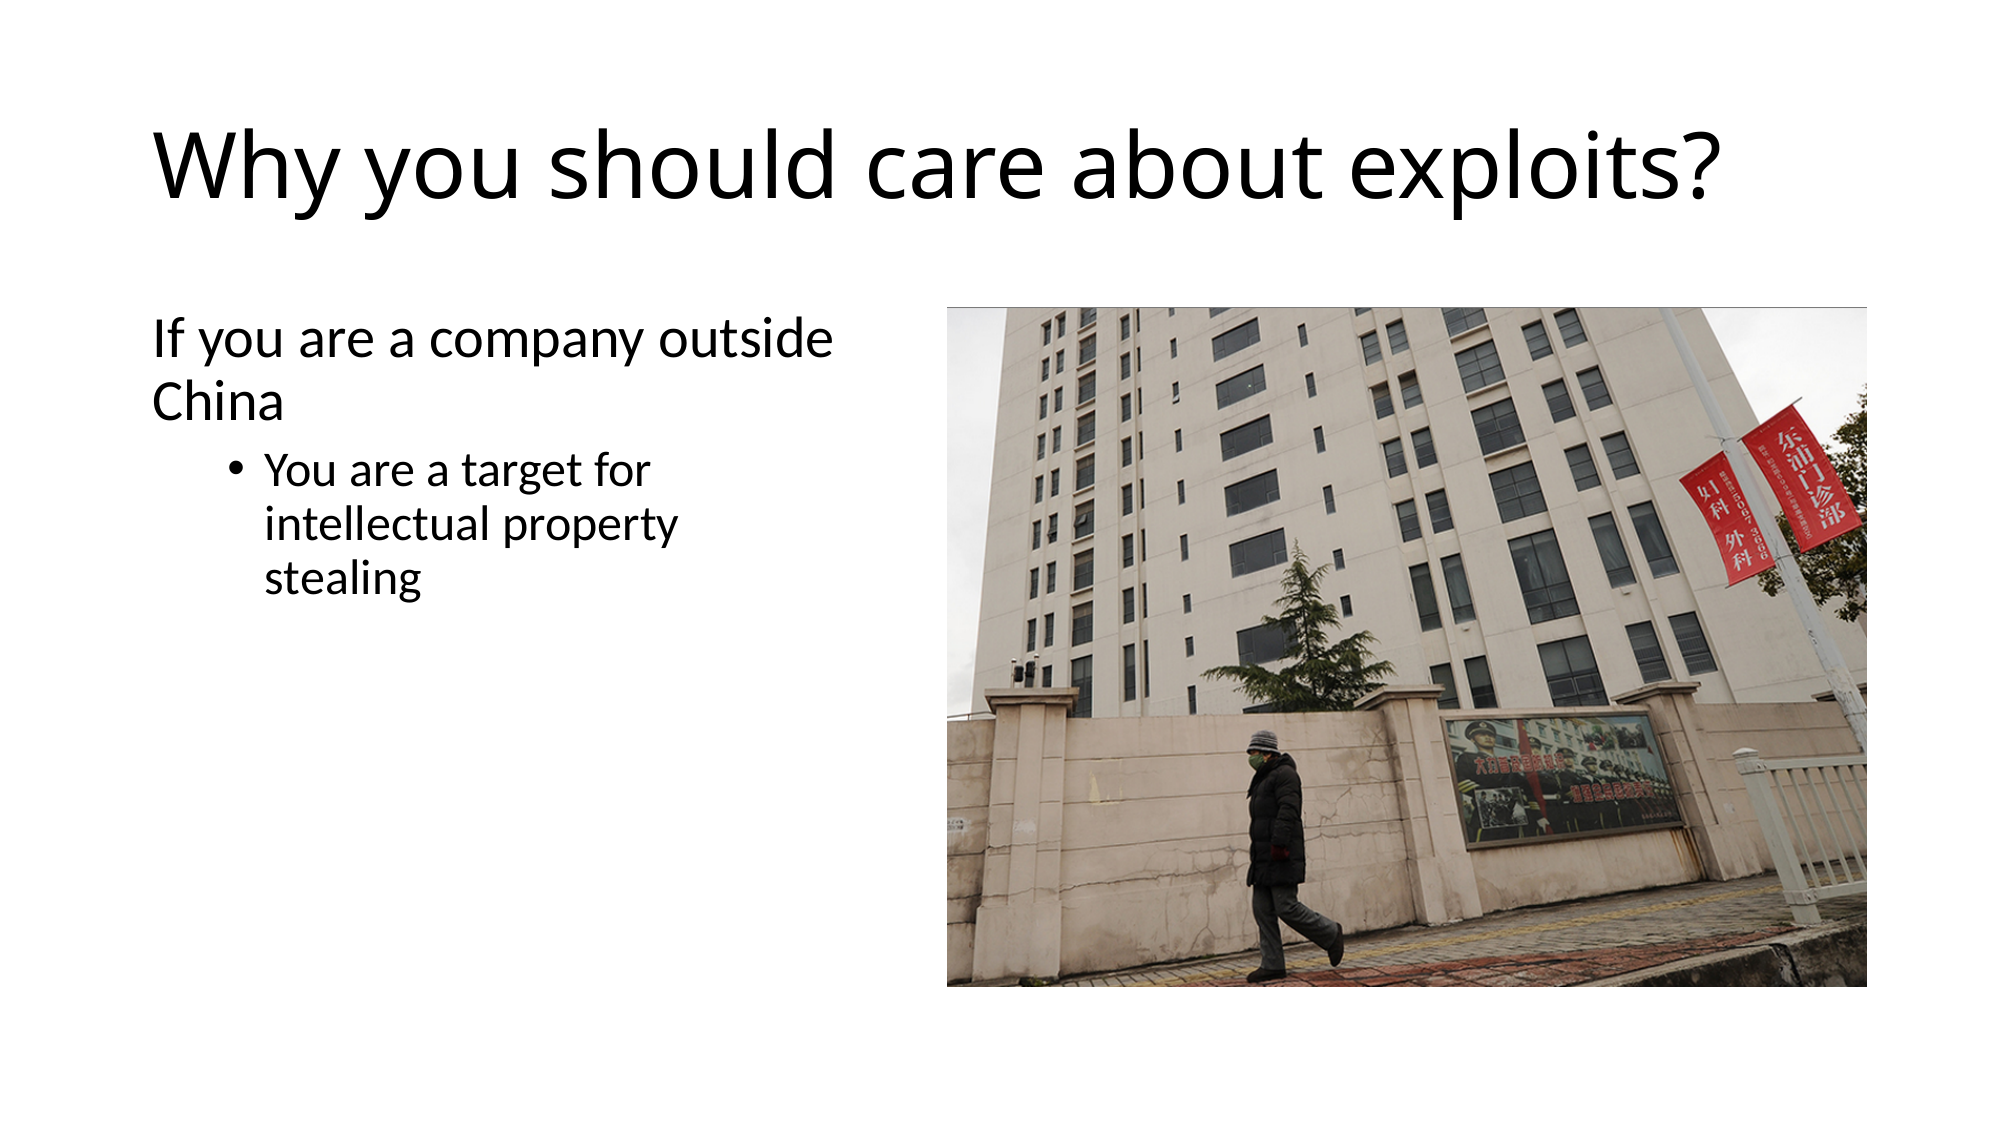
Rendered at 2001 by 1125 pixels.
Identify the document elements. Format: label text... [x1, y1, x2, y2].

list If you are a company outside China You are a target for intellectual property stealing [137, 299, 850, 1014]
title Why you should care about exploits? [137, 59, 1863, 278]
picture [947, 307, 1867, 987]
